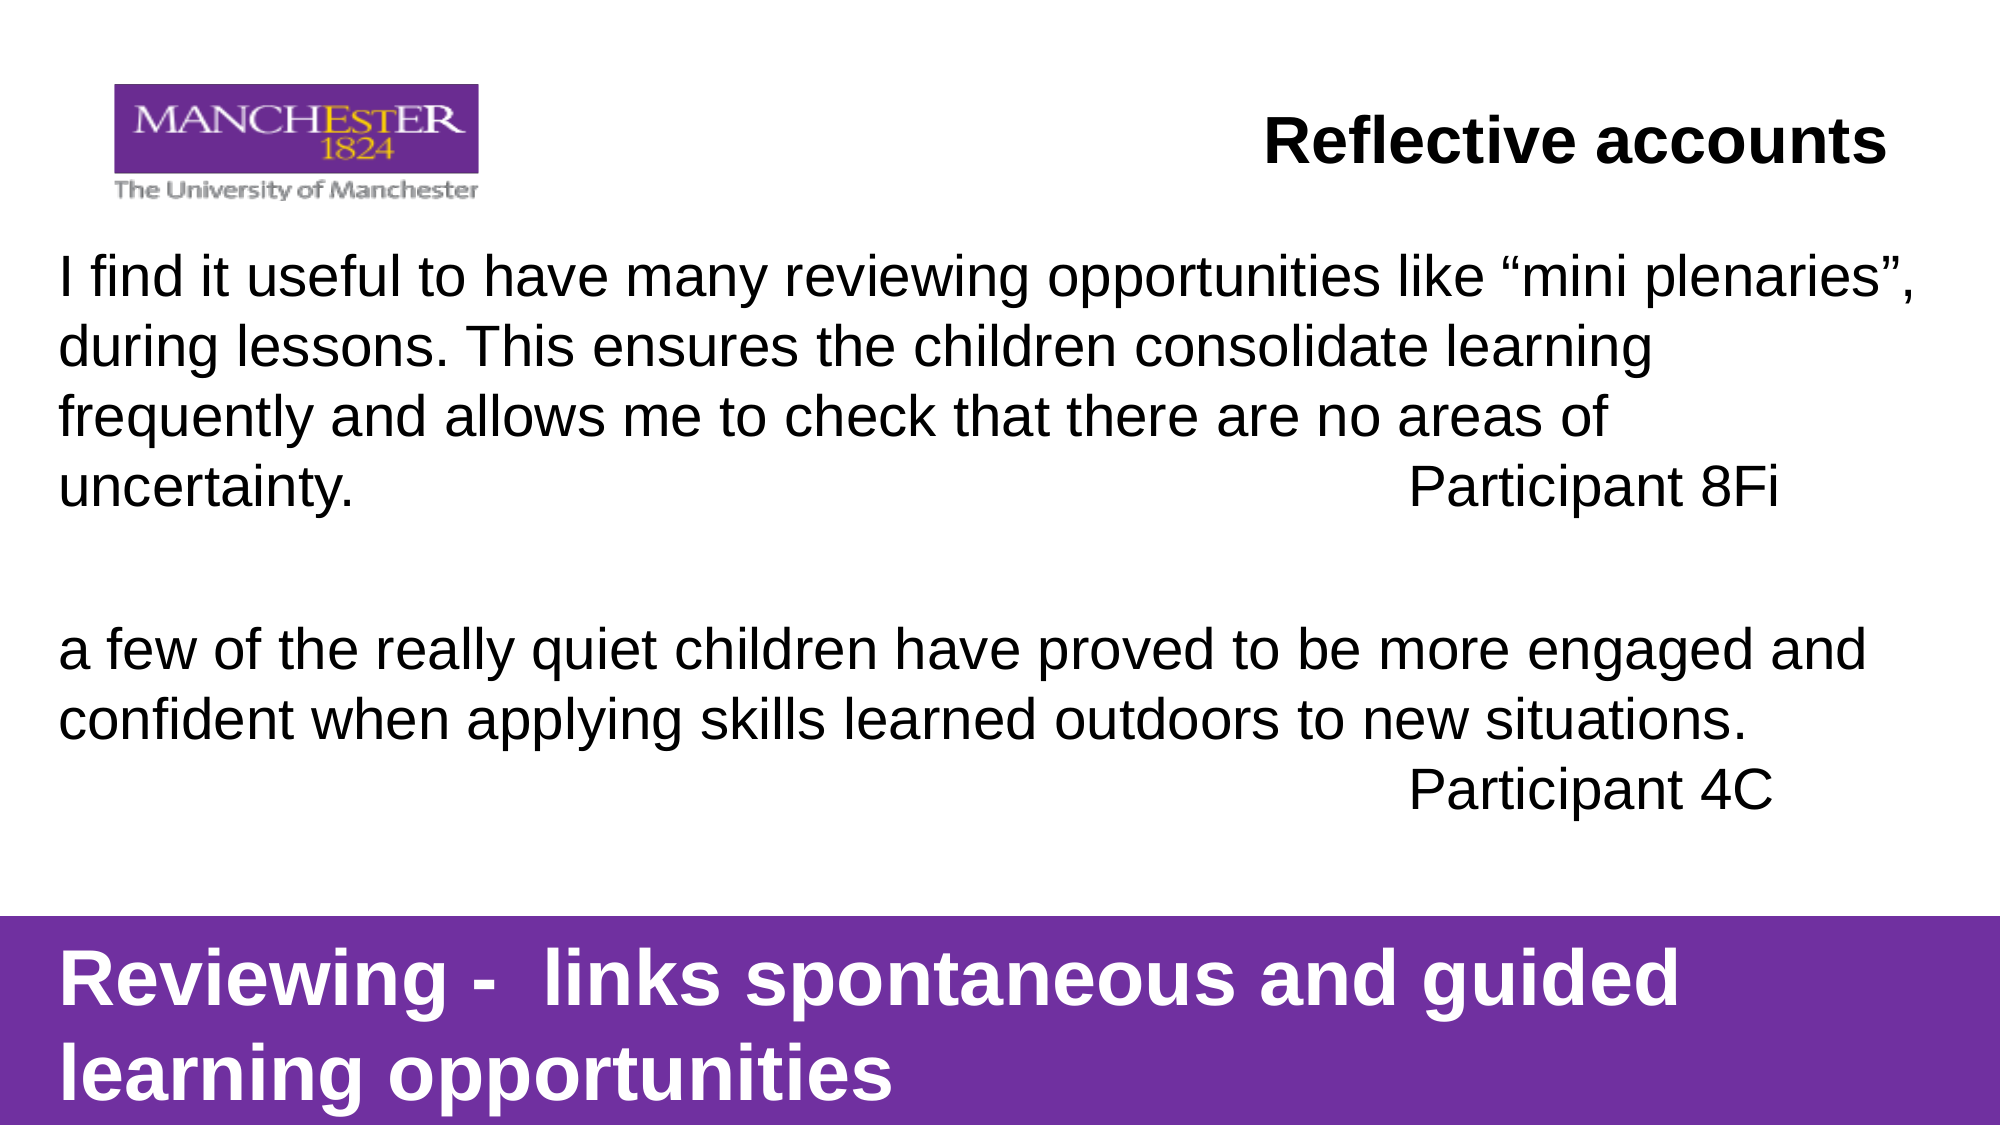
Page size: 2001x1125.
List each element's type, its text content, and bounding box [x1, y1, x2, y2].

list I find it useful to have many reviewing opportunities like “mini plenaries”, during lessons. This ensures the children consolidate learning frequently and allows me to check that there are no areas of uncertainty. Participant 8Fi a few of the really quiet children have proved to be more engaged and confident when applying skills learned outdoors to new situations. Participant 4C [42, 229, 1936, 916]
title Reflective accounts [1247, 42, 1936, 229]
text_box Reviewing - links spontaneous and guided learning opportunities [0, 916, 2000, 1125]
